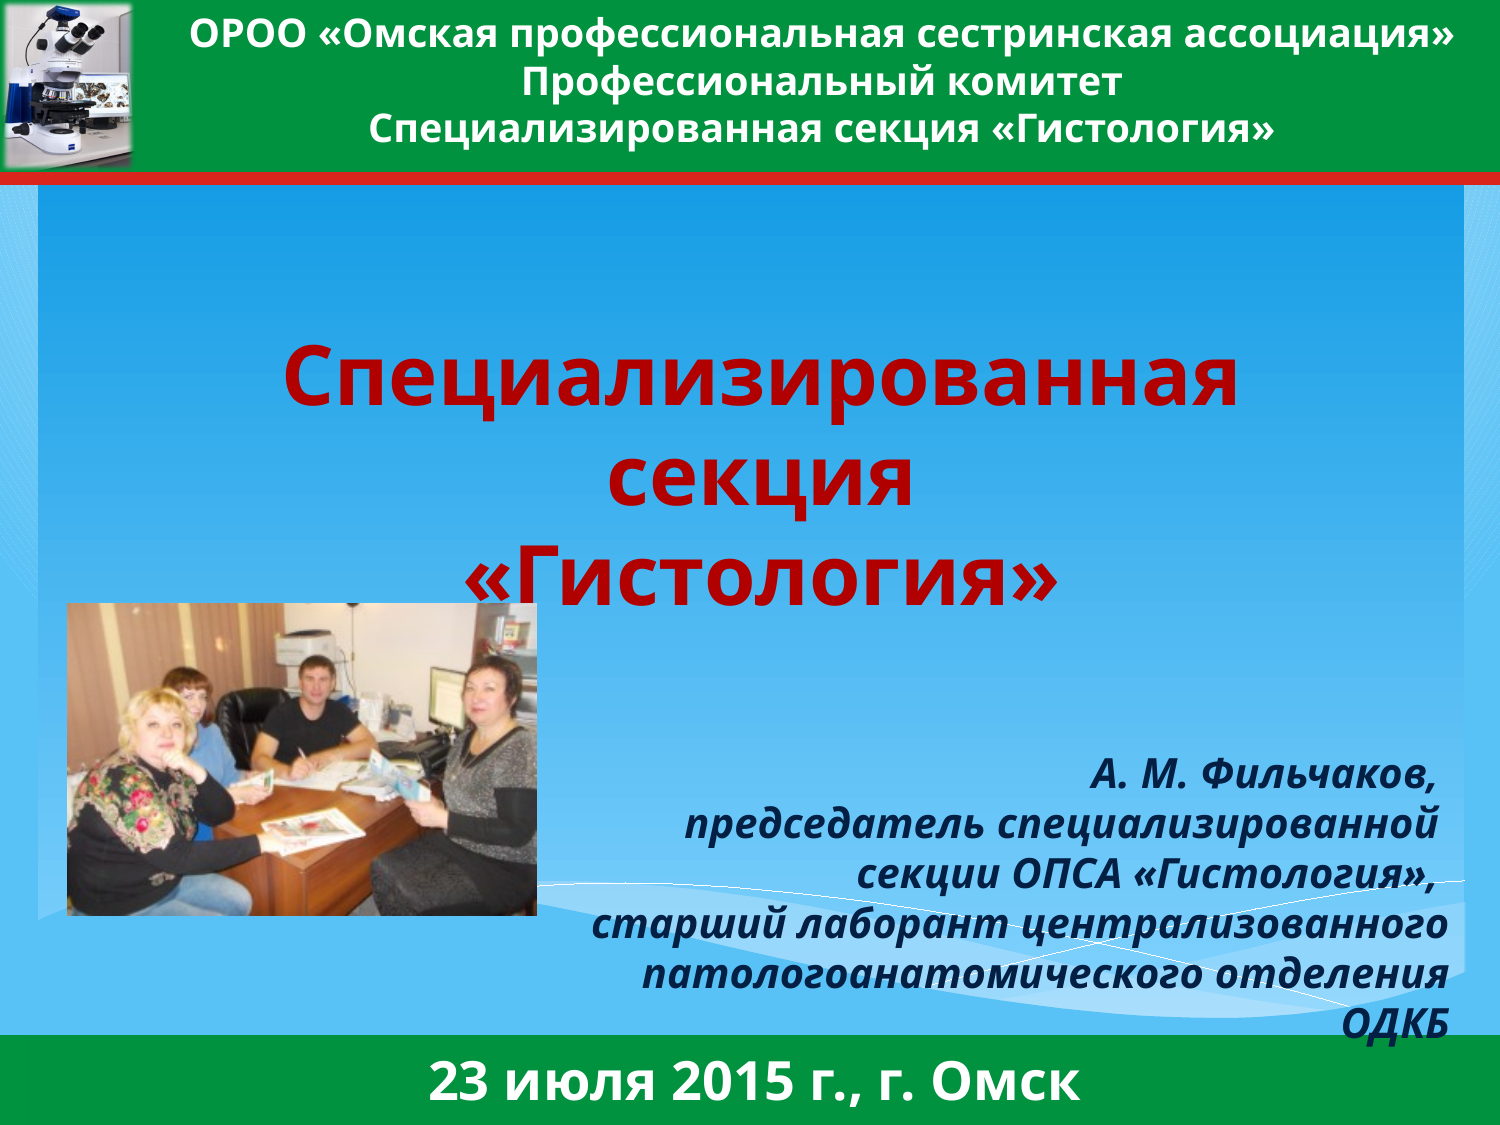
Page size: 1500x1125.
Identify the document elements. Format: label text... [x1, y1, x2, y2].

picture [67, 602, 537, 916]
text_box А. М. Фильчаков, председатель специализированной секции ОПСА «Гистология», старший лаборант централизованного патологоанатомического отделения ОДКБ [560, 739, 1465, 1032]
picture [0, 0, 1500, 186]
text_box Специализированная секция «Гистология» [203, 314, 1320, 630]
picture [0, 1034, 1500, 1125]
